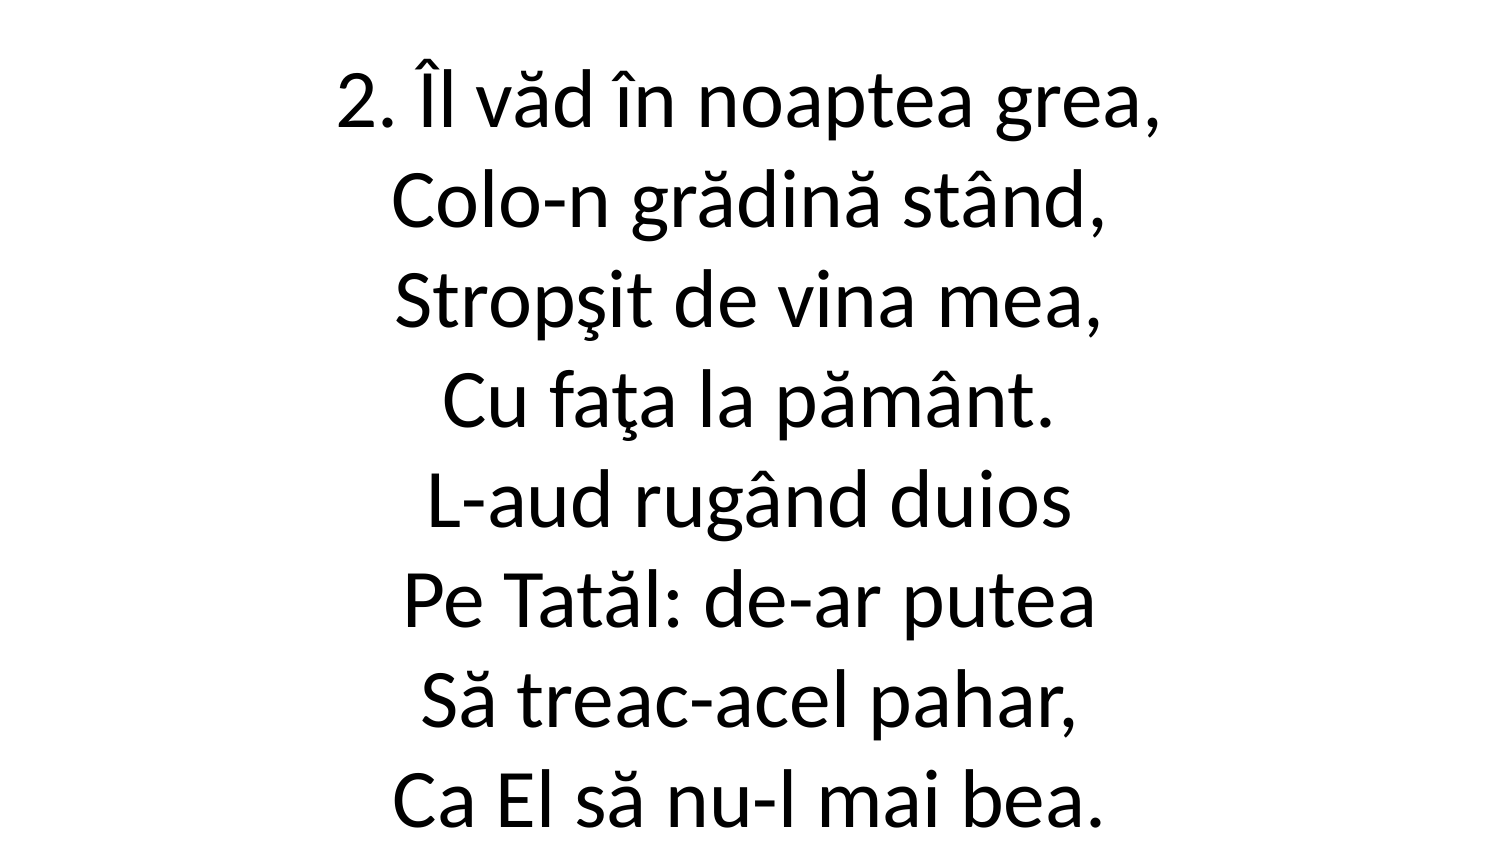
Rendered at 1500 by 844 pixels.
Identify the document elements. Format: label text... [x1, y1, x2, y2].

text_box 2. Îl văd în noaptea grea, Colo-n grădină stând, Stropşit de vina mea, Cu faţa la pământ. L-aud rugând duios Pe Tatăl: de-ar putea Să treac-acel pahar, Ca El să nu-l mai bea. [320, 0, 1180, 844]
